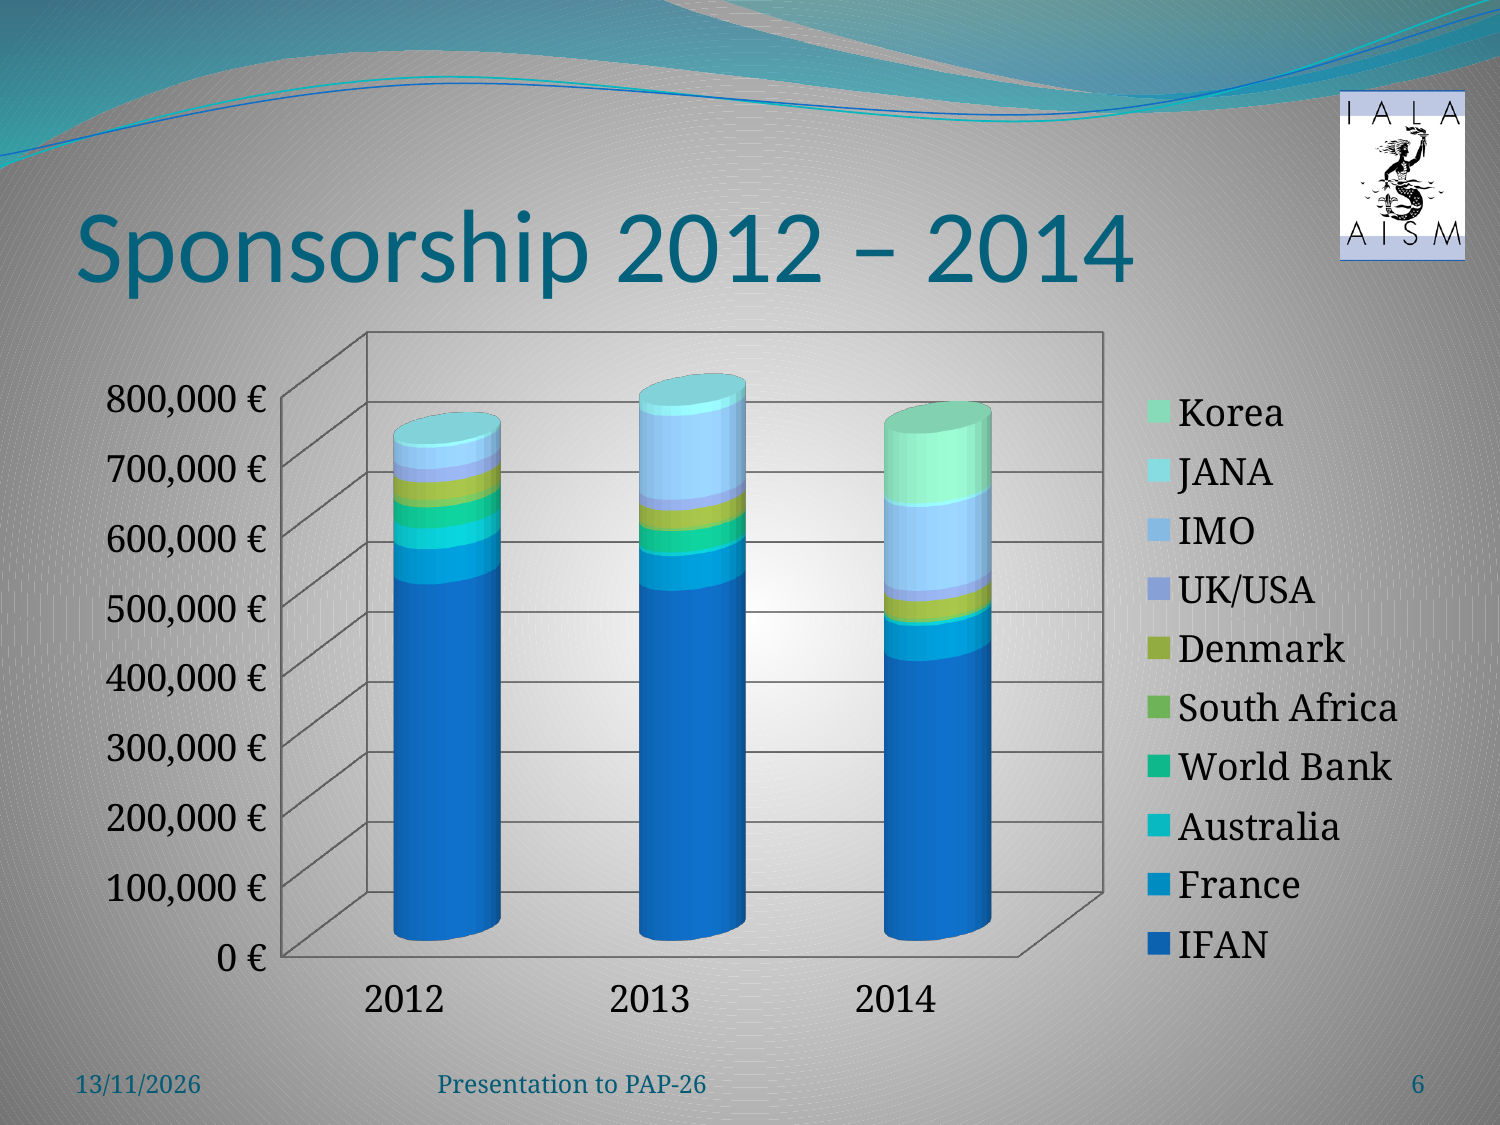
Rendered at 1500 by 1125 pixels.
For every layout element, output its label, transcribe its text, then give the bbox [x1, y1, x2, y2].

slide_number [75, 1050, 425, 1103]
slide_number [75, 1046, 425, 1051]
slide_number 14 [1299, 1046, 1425, 1051]
footer Presentation to PAP-26 [437, 1051, 988, 1103]
picture [1340, 90, 1465, 261]
chart [74, 317, 1426, 1038]
slide_number 6 [1299, 1050, 1425, 1103]
title Sponsorship 2012 – 2014 [75, 115, 1425, 303]
